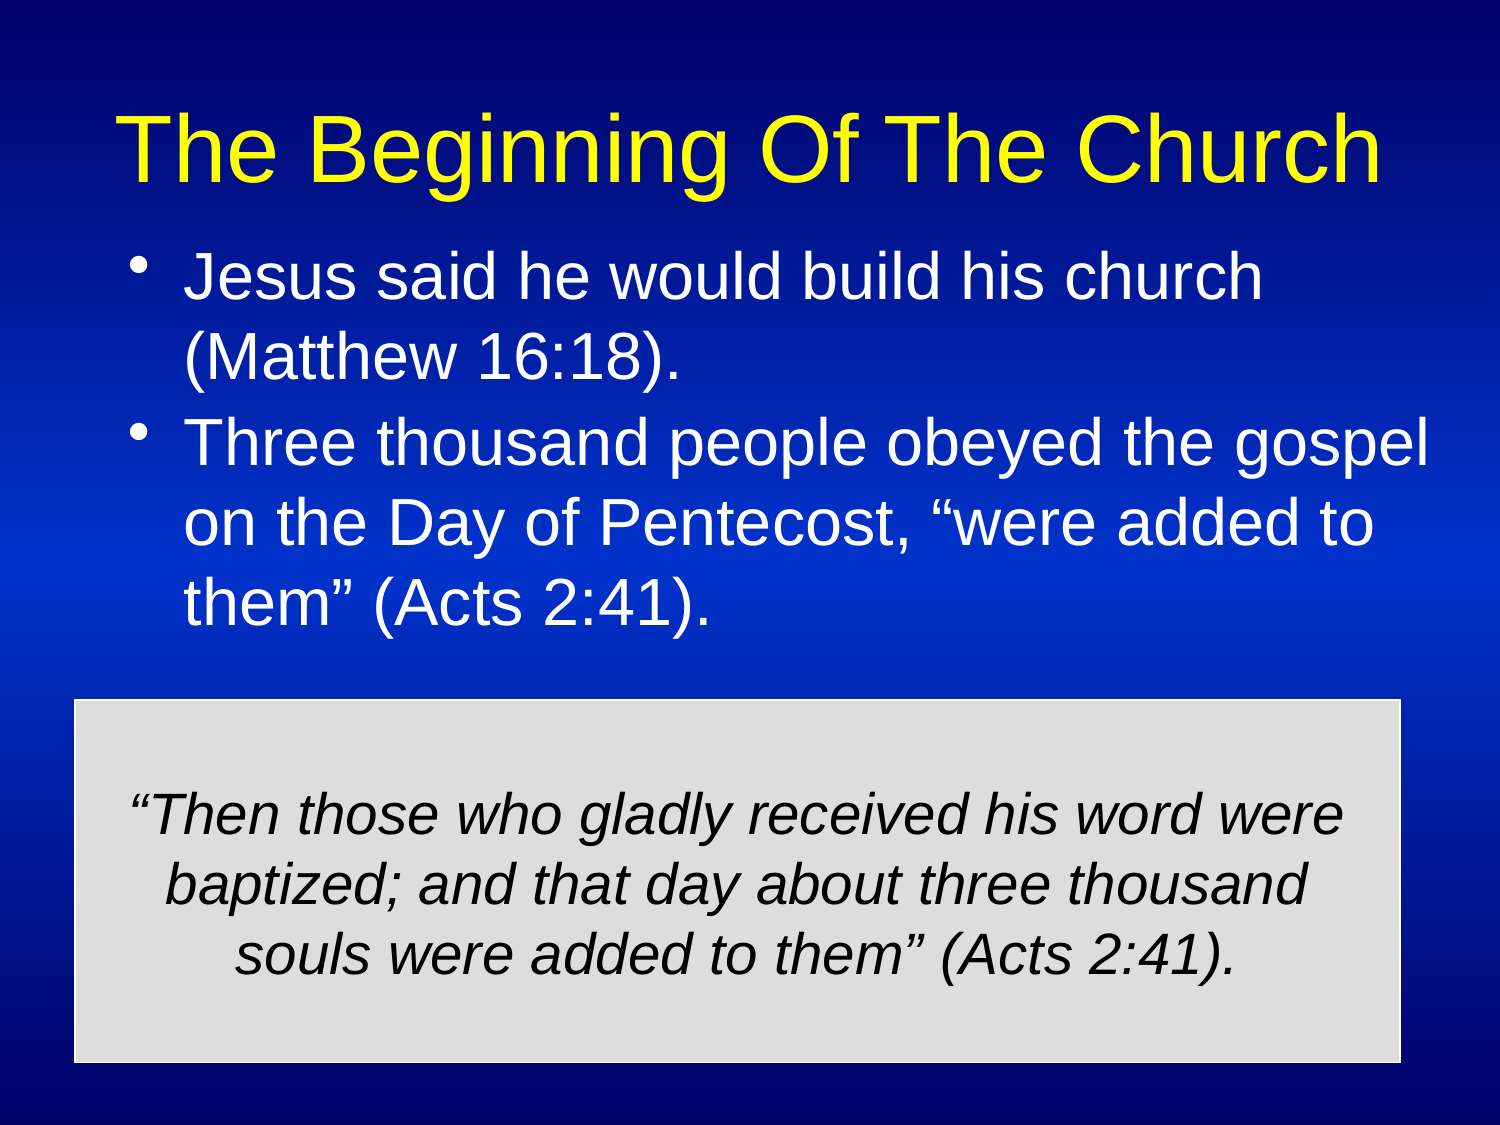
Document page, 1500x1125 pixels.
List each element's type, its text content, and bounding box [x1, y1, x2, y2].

text_box “Then those who gladly received his word were baptized; and that day about three thousand souls were added to them” (Acts 2:41). [75, 699, 1400, 1063]
title The Beginning Of The Church [37, 50, 1463, 238]
list Jesus said he would build his church (Matthew 16:18). Three thousand people obeyed the gospel on the Day of Pentecost, “were added to them” (Acts 2:41). [112, 224, 1463, 763]
